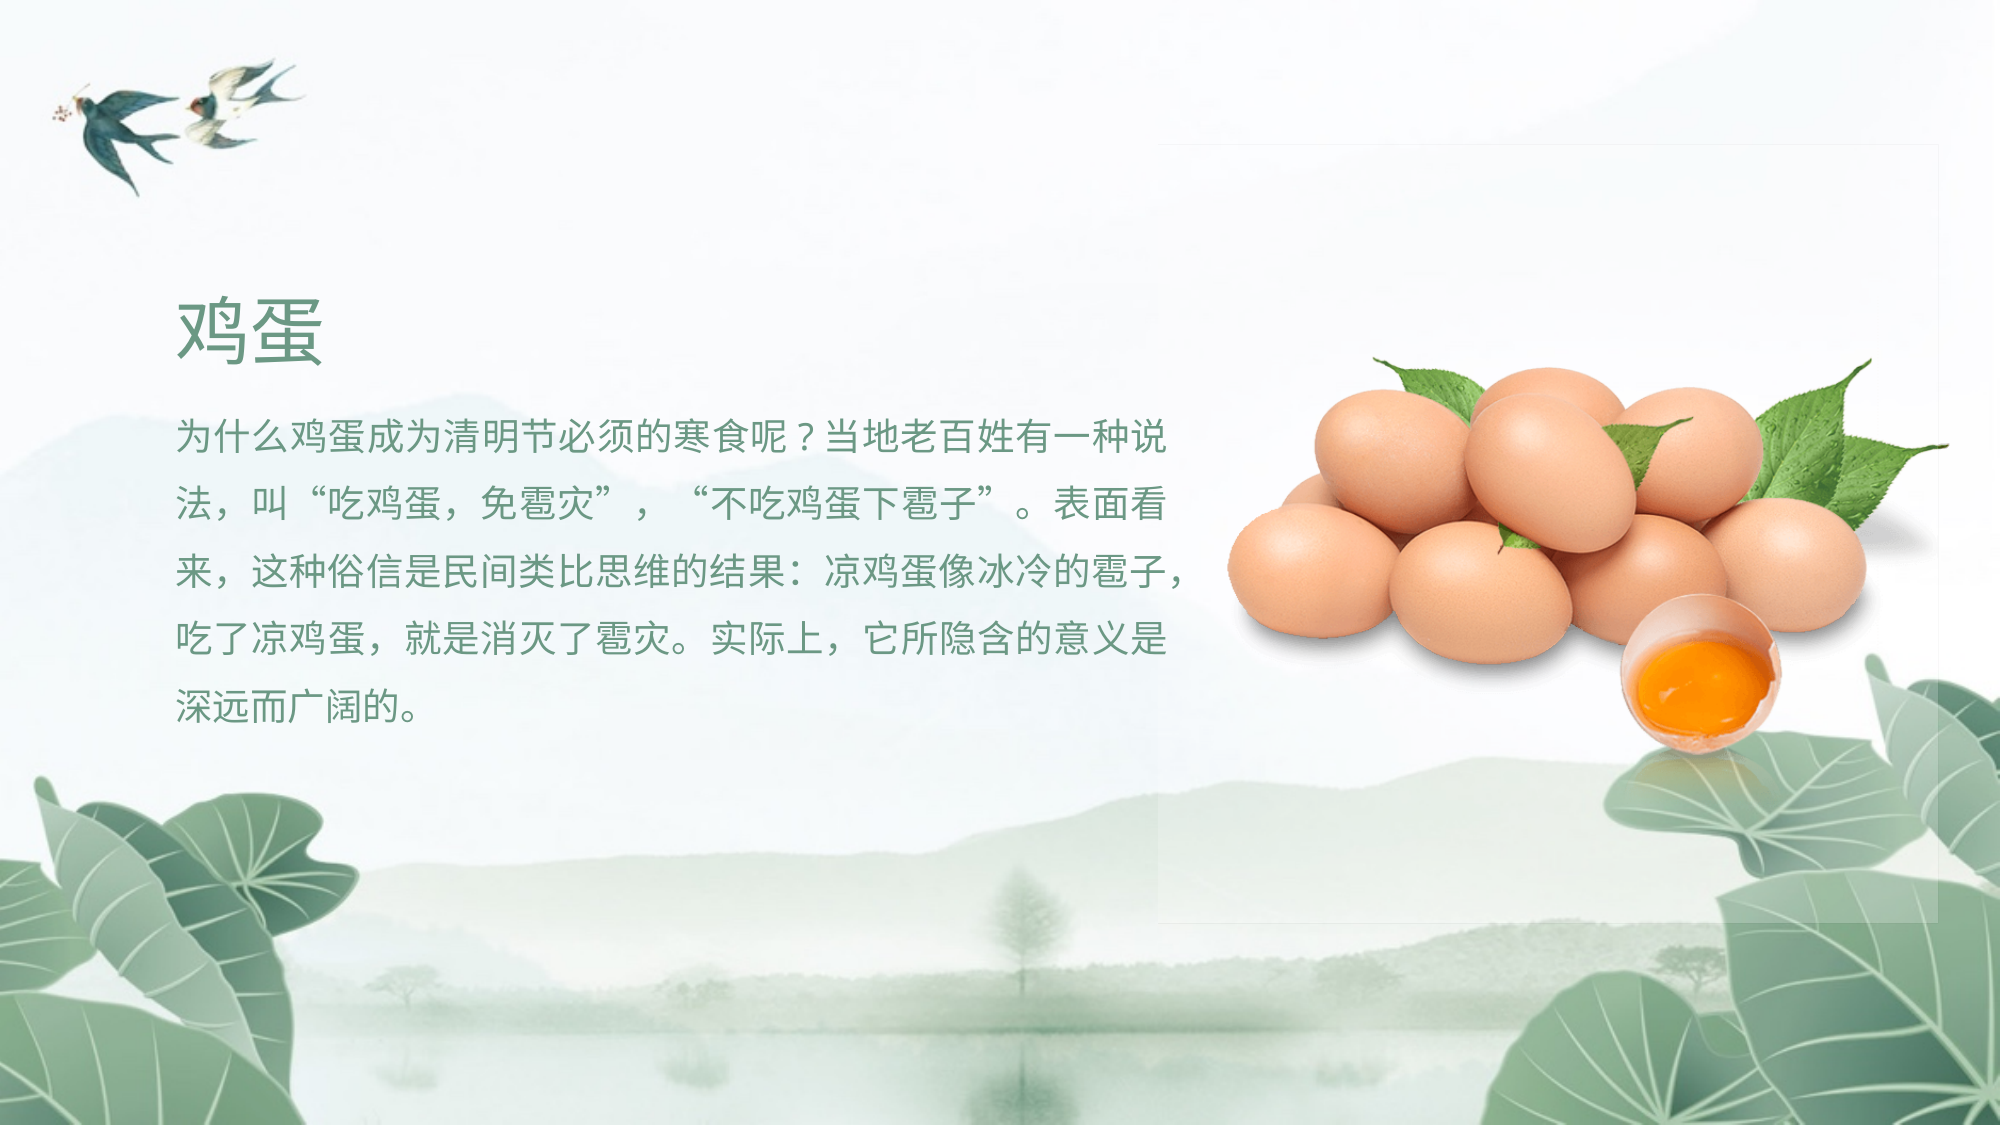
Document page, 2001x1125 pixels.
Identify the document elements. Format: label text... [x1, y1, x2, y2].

picture [0, 0, 2000, 1125]
text_box 为什么鸡蛋成为清明节必须的寒食呢?当地老百姓有一种说法，叫“吃鸡蛋，免雹灾”，“不吃鸡蛋下雹子”。表面看来，这种俗信是民间类比思维的结果：凉鸡蛋像冰冷的雹子，吃了凉鸡蛋，就是消灭了雹灾。实际上，它所隐含的意义是深远而广阔的。 [160, 382, 1158, 736]
text_box 鸡蛋 [160, 276, 417, 382]
